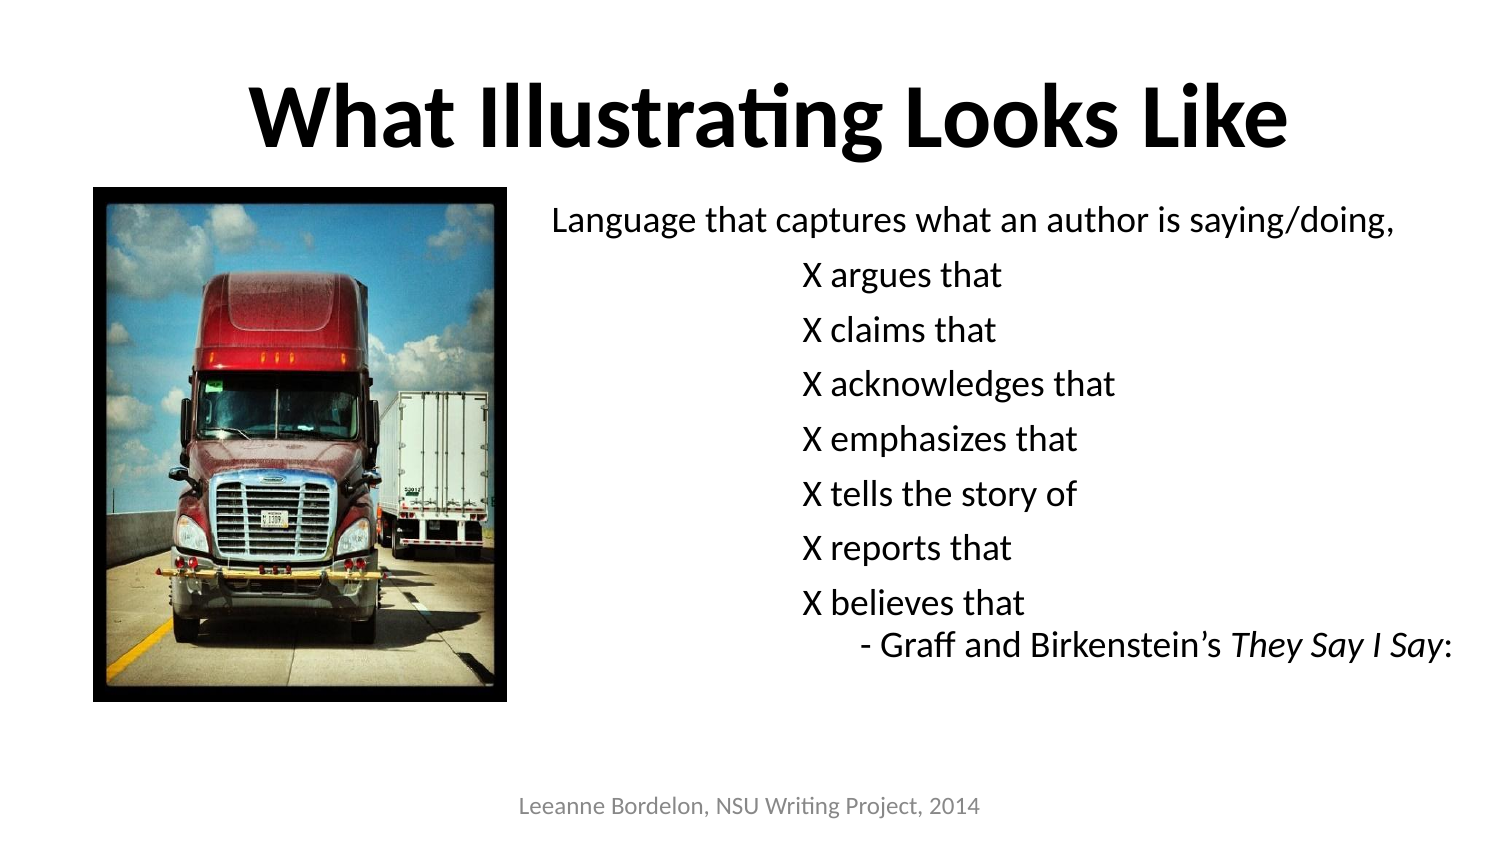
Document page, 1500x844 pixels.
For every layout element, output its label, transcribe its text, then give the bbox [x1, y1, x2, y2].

footer Leeanne Bordelon, NSU Writing Project, 2014 [496, 787, 1004, 822]
list Language that captures what an author is saying/doing, X argues that X claims that X acknowledges that X emphasizes that X tells the story of X reports that X believes that - Graff and Birkenstein’s They Say I Say: [487, 187, 1469, 844]
picture [93, 187, 507, 703]
title What Illustrating Looks Like [112, 75, 1427, 162]
